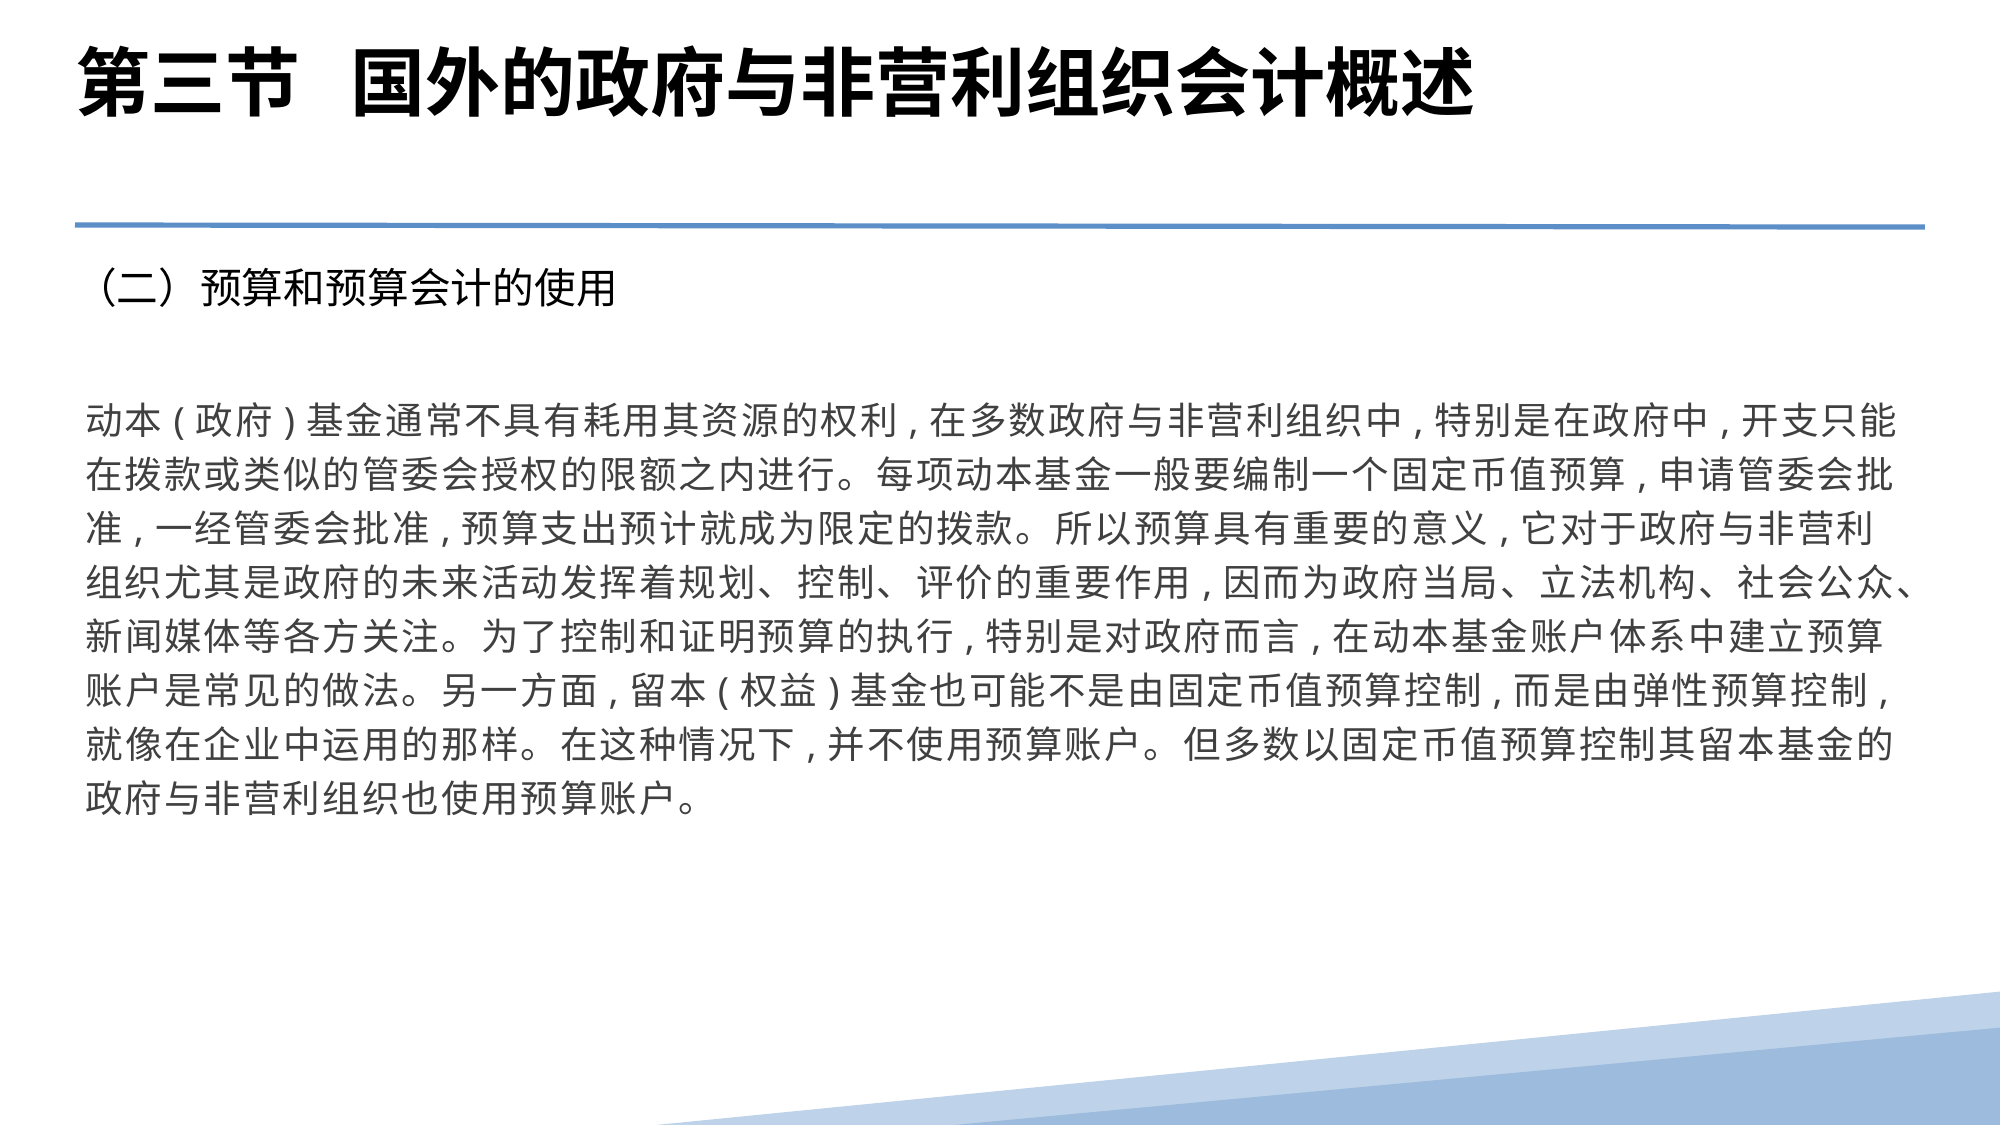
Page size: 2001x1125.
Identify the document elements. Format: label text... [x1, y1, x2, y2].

text_box 第三节 国外的政府与非营利组织会计概述 [75, 24, 1925, 125]
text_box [74, 224, 1925, 228]
text_box 动本(政府)基金通常不具有耗用其资源的权利,在多数政府与非营利组织中,特别是在政府中,开支只能在拨款或类似的管委会授权的限额之内进行。每项动本基金一般要编制一个固定币值预算,申请管委会批准,一经管委会批准,预算支出预计就成为限定的拨款。所以预算具有重要的意义,它对于政府与非营利组织尤其是政府的未来活动发挥着规划、控制、评价的重要作用,因而为政府当局、立法机构、社会公众、新闻媒体等各方关注。为了控制和证明预算的执行,特别是对政府而言,在动本基金账户体系中建立预算账户是常见的做法。另一方面,留本(权益)基金也可能不是由固定币值预算控制,而是由弹性预算控制,就像在企业中运用的那样。在这种情况下,并不使用预算账户。但多数以固定币值预算控制其留本基金的政府与非营利组织也使用预算账户。 [75, 328, 1925, 1022]
text_box （二）预算和预算会计的使用 [75, 252, 1925, 327]
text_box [656, 991, 2000, 1125]
